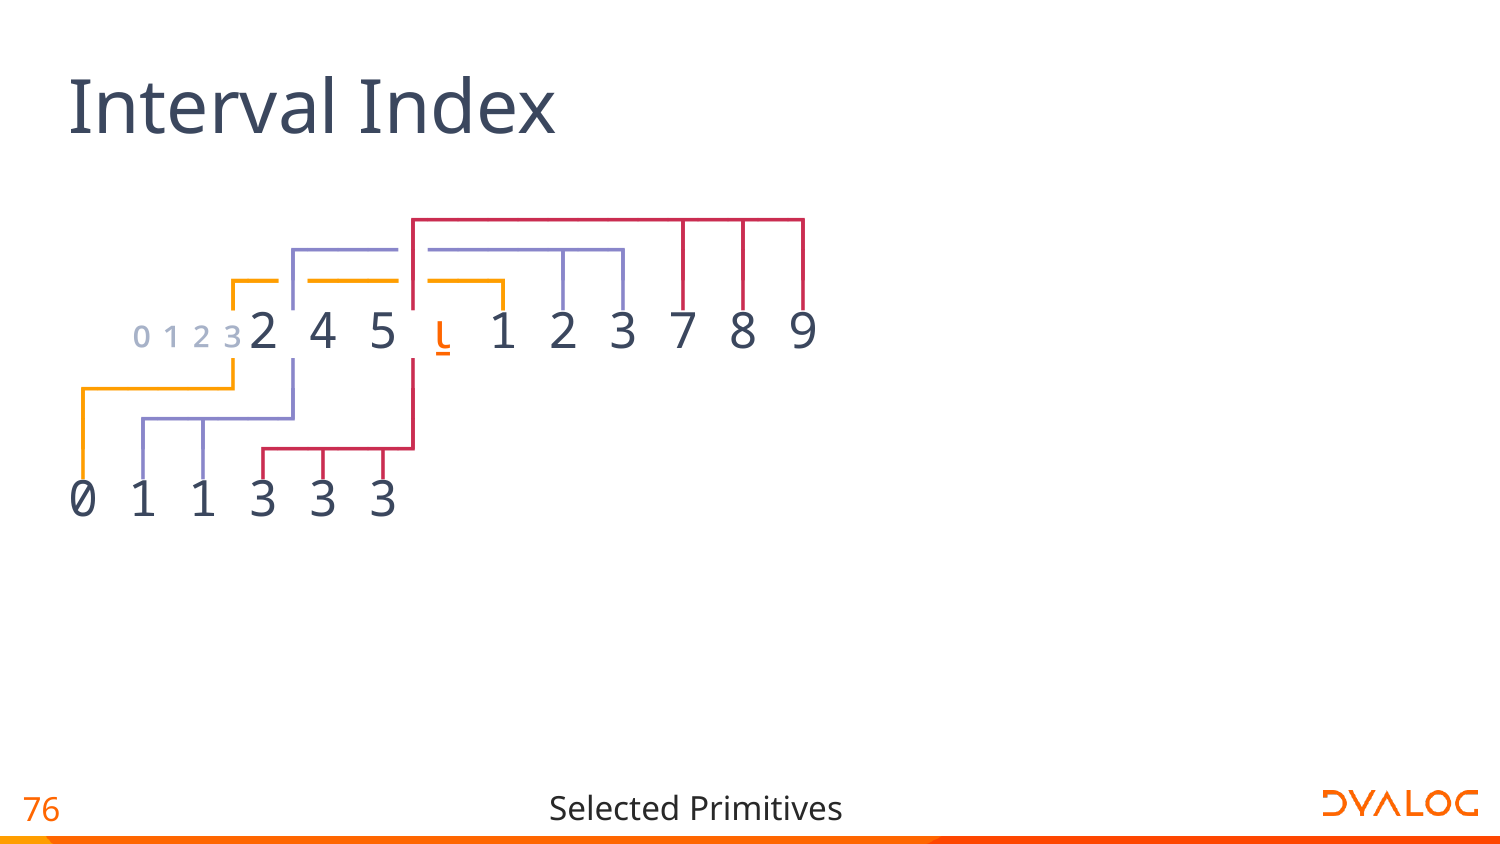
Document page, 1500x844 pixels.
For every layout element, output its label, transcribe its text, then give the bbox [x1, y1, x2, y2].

picture [1323, 790, 1478, 816]
list ┌────────┬─┬─┐ ┌───│────┬─┐ │ │ │ ┌─│───│──┐ │ │ │ │ │ 2 4 5 ⍸ 1 2 3 7 8 9 ⁰ ¹ ² ³ ┌────┘ │ │ │ ┌─┬──┘ │ │ │ │ ┌​​─┬─┬┘ 0 1 1 3 3 3 [53, 207, 1453, 740]
title Interval Index [53, 43, 1453, 157]
picture [0, 836, 1500, 844]
